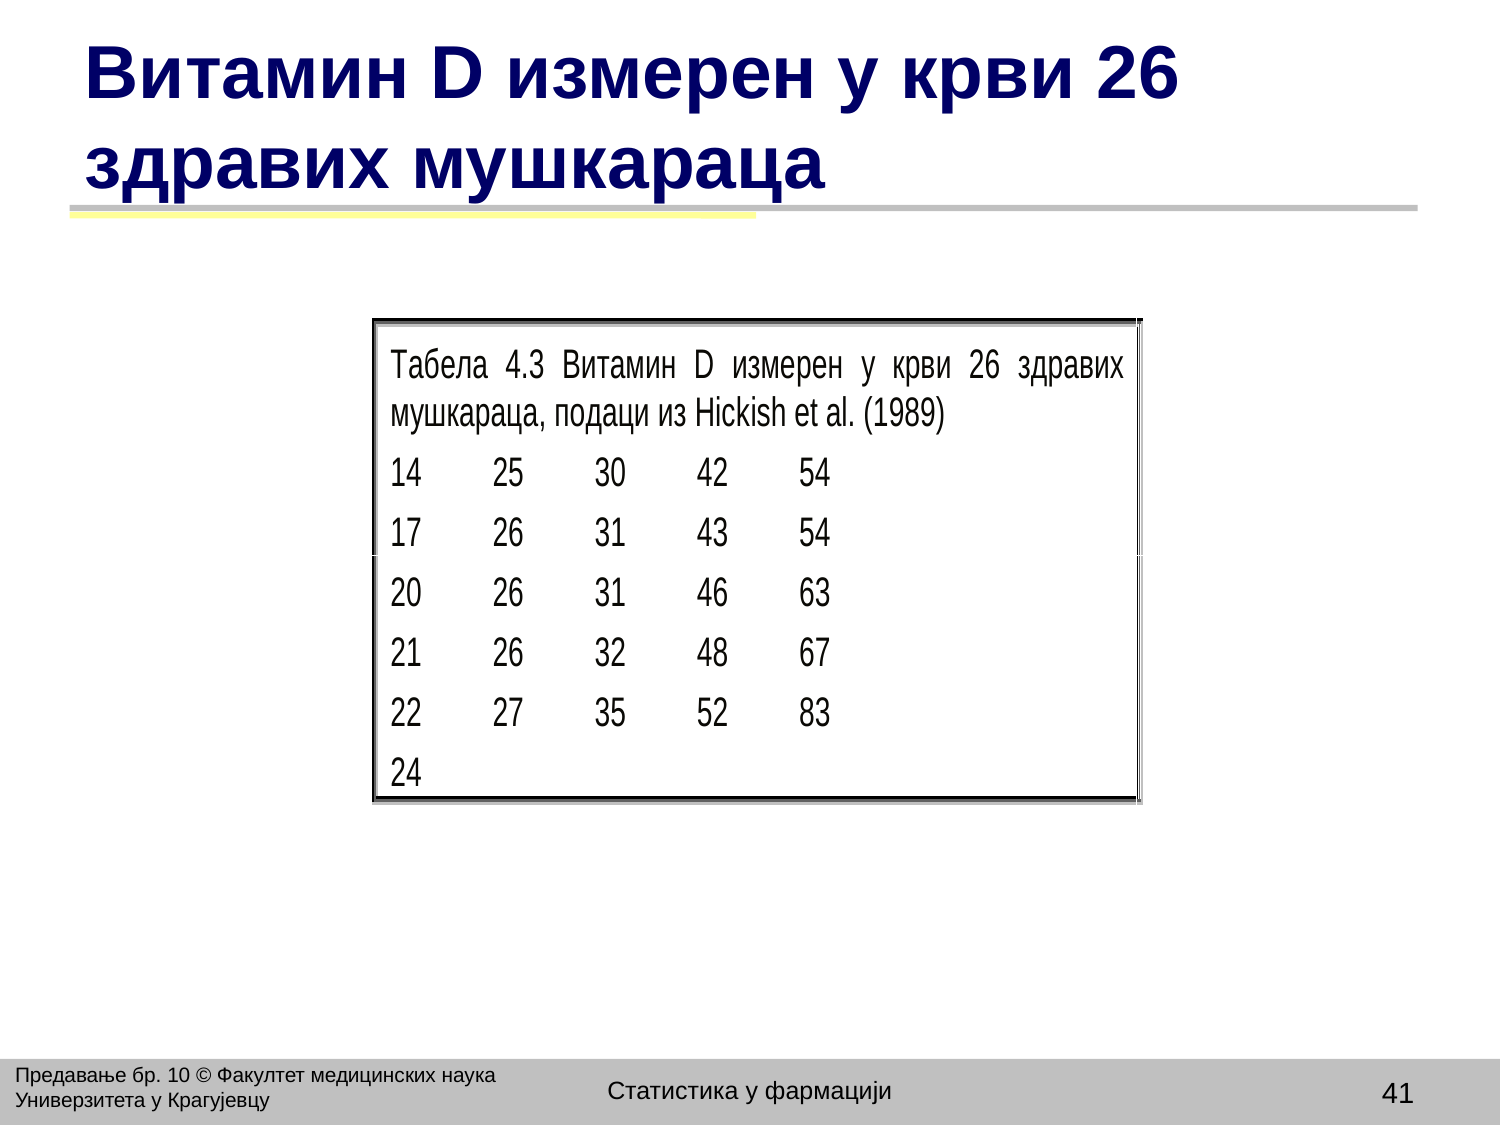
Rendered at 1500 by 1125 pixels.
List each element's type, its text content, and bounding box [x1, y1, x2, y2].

slide_number 41 [1079, 1066, 1430, 1125]
title Витамин D измерен у крви 26 здравих мушкараца [69, 19, 1426, 208]
footer Статистика у фармацији [512, 1066, 988, 1125]
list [94, 317, 1419, 879]
slide_number Предавање бр. 10 © Факултет медицинских наука Универзитета у Крагујевцу [0, 1053, 622, 1108]
